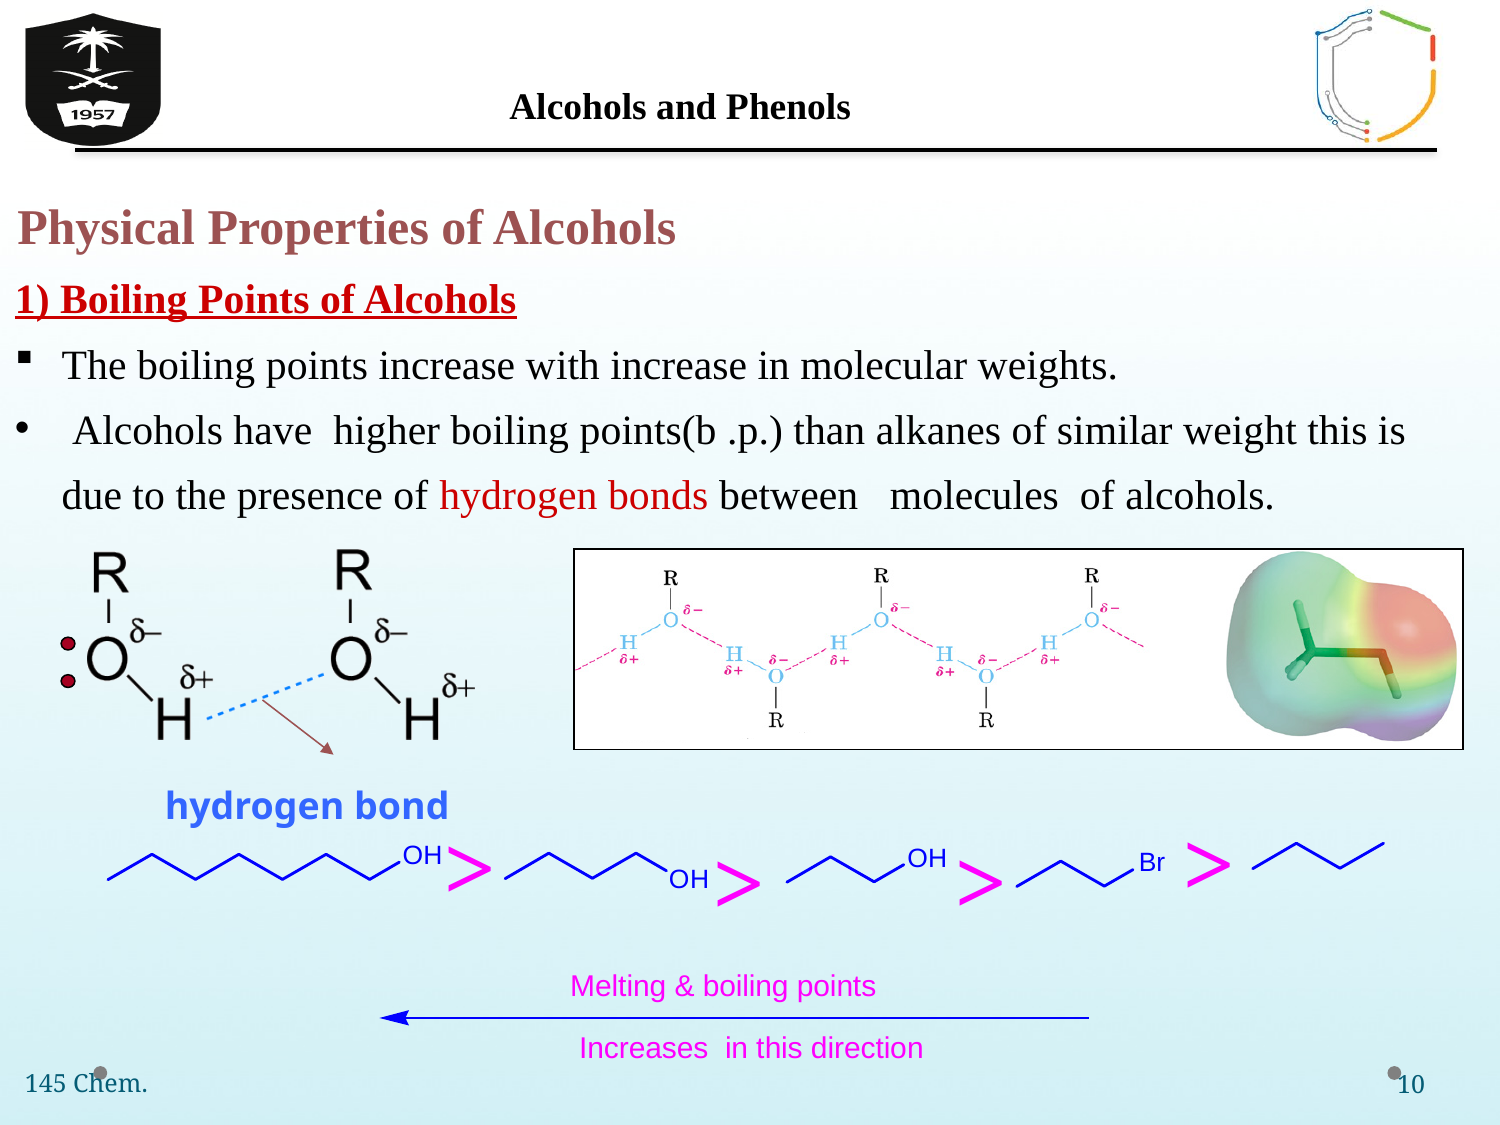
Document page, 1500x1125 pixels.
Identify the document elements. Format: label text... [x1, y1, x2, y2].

picture [0, 0, 1500, 1125]
text_box [61, 674, 75, 688]
text_box [319, 748, 334, 755]
text_box Alcohols and Phenols [494, 74, 866, 135]
text_box 10 [1299, 1042, 1425, 1103]
text_box 1) Boiling Points of Alcohols The boiling points increase with increase in molecular weights. Alcohols have higher boiling points(b .p.) than alkanes of similar weight this is due to the presence of hydrogen bonds between molecules of alcohols. [0, 249, 1463, 590]
text_box [61, 637, 75, 650]
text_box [104, 824, 1388, 1066]
text_box hydrogen bond [150, 774, 575, 823]
text_box Physical Properties of Alcohols [2, 187, 740, 249]
picture [574, 549, 1463, 749]
text_box 145 Chem. [24, 1037, 575, 1098]
